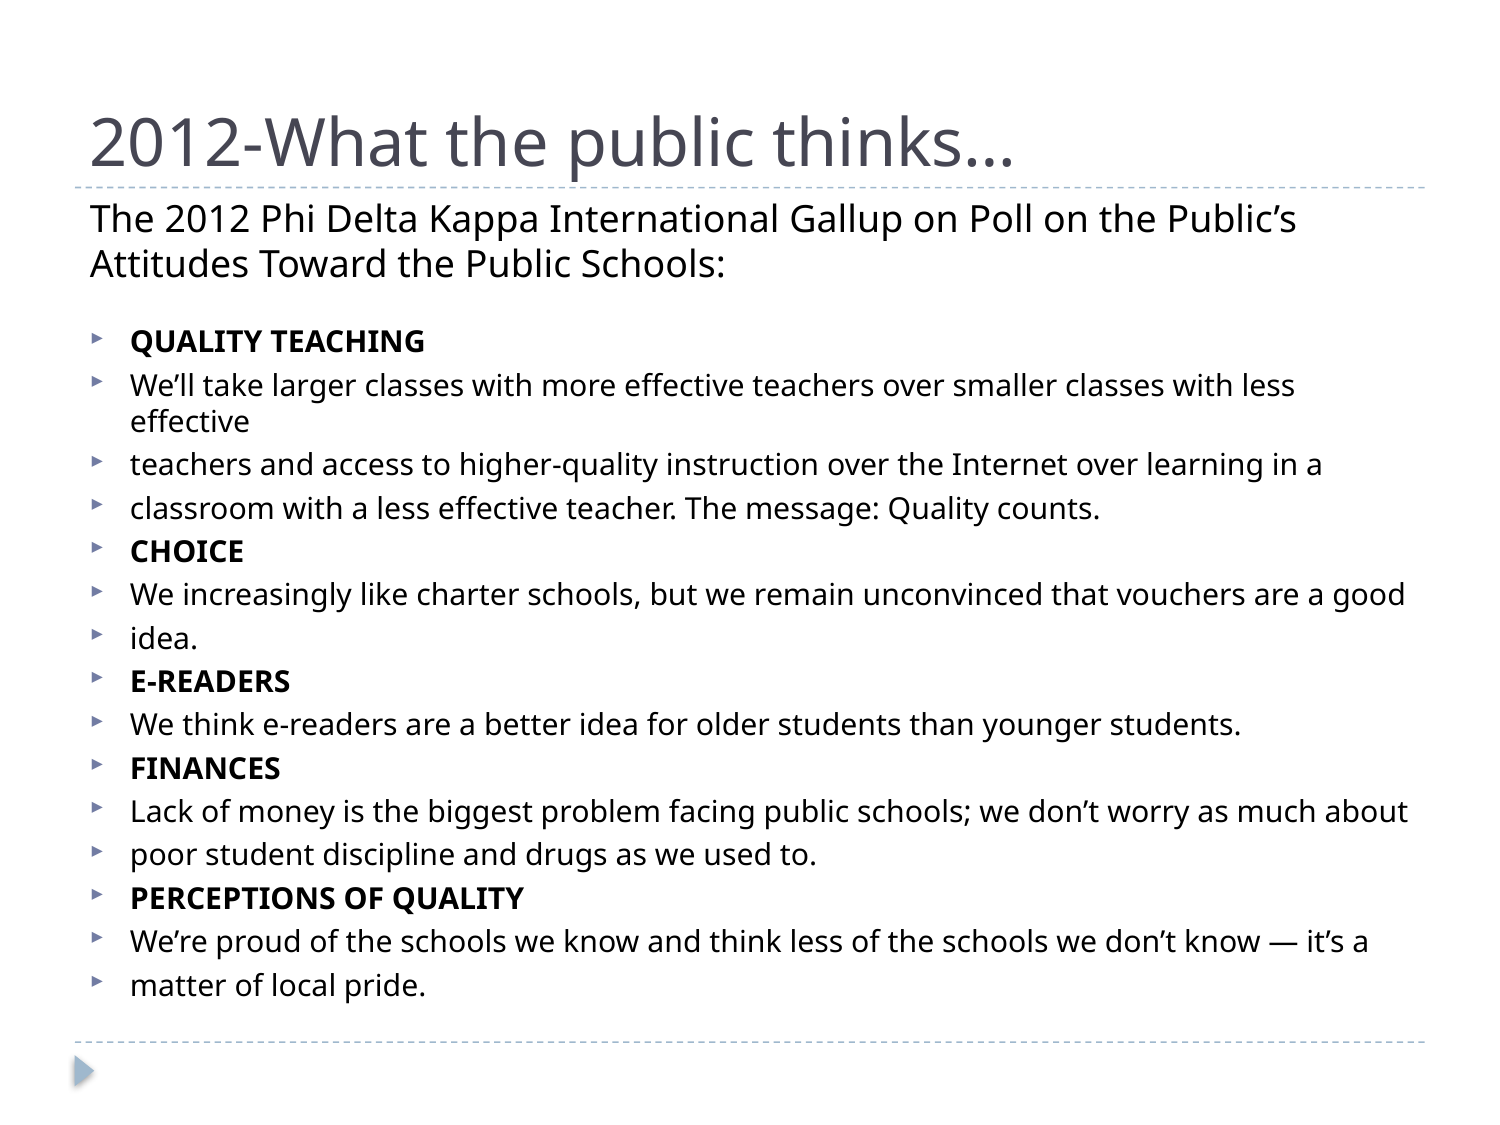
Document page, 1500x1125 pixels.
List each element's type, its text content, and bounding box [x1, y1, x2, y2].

list QUALITY TEACHING We’ll take larger classes with more effective teachers over smaller classes with less effective teachers and access to higher-quality instruction over the Internet over learning in a classroom with a less effective teacher. The message: Quality counts. CHOICE We increasingly like charter schools, but we remain unconvinced that vouchers are a good idea. E-READERS We think e-readers are a better idea for older students than younger students. FINANCES Lack of money is the biggest problem facing public schools; we don’t worry as much about poor student discipline and drugs as we used to. PERCEPTIONS OF QUALITY We’re proud of the schools we know and think less of the schools we don’t know — it’s a matter of local pride. [75, 314, 1425, 1125]
title 2012-What the public thinks… [75, 24, 1425, 188]
text_box The 2012 Phi Delta Kappa International Gallup on Poll on the Public’s Attitudes Toward the Public Schools: [75, 187, 1388, 293]
